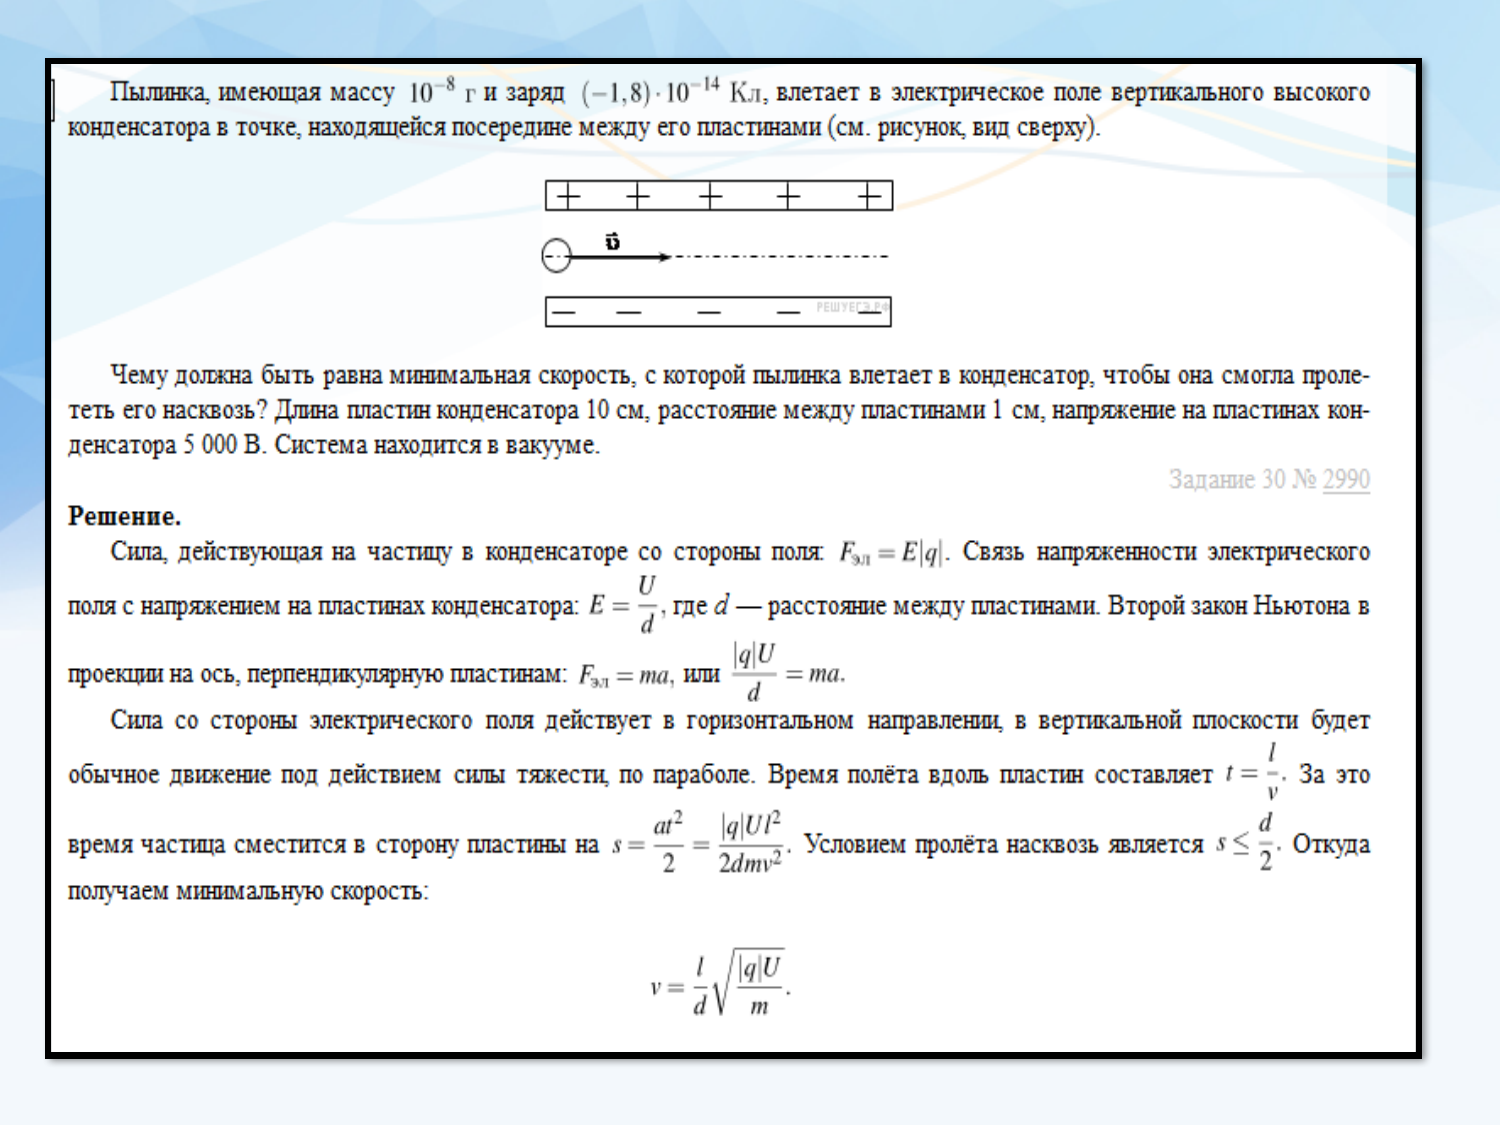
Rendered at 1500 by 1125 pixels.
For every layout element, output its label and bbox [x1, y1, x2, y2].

list [51, 63, 1416, 1053]
picture [0, 0, 1500, 1125]
